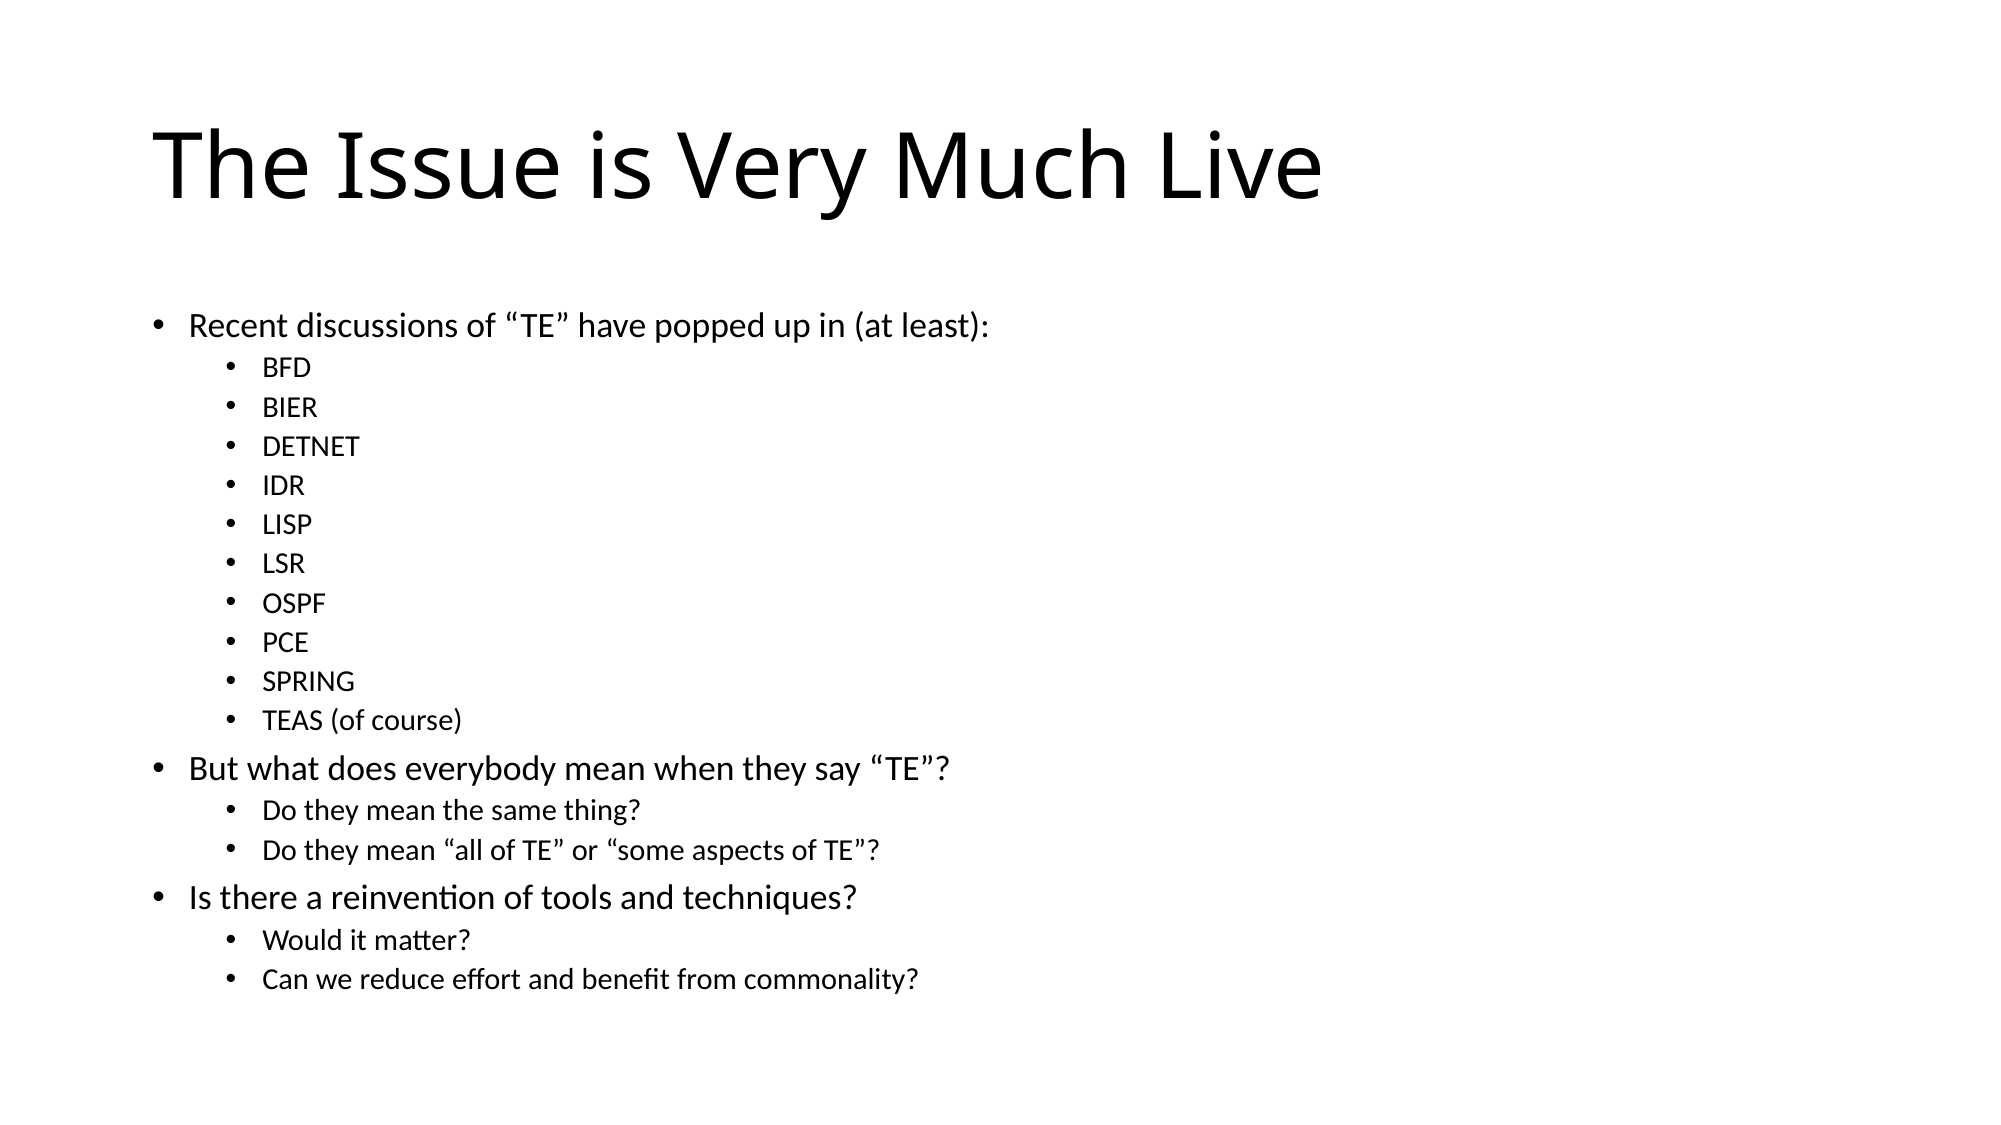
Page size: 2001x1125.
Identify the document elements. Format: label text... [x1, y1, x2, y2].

list Recent discussions of “TE” have popped up in (at least): BFD BIER DETNET IDR LISP LSR OSPF PCE SPRING TEAS (of course) But what does everybody mean when they say “TE”? Do they mean the same thing? Do they mean “all of TE” or “some aspects of TE”? Is there a reinvention of tools and techniques? Would it matter? Can we reduce effort and benefit from commonality? [137, 299, 1863, 1014]
title The Issue is Very Much Live [137, 59, 1863, 278]
